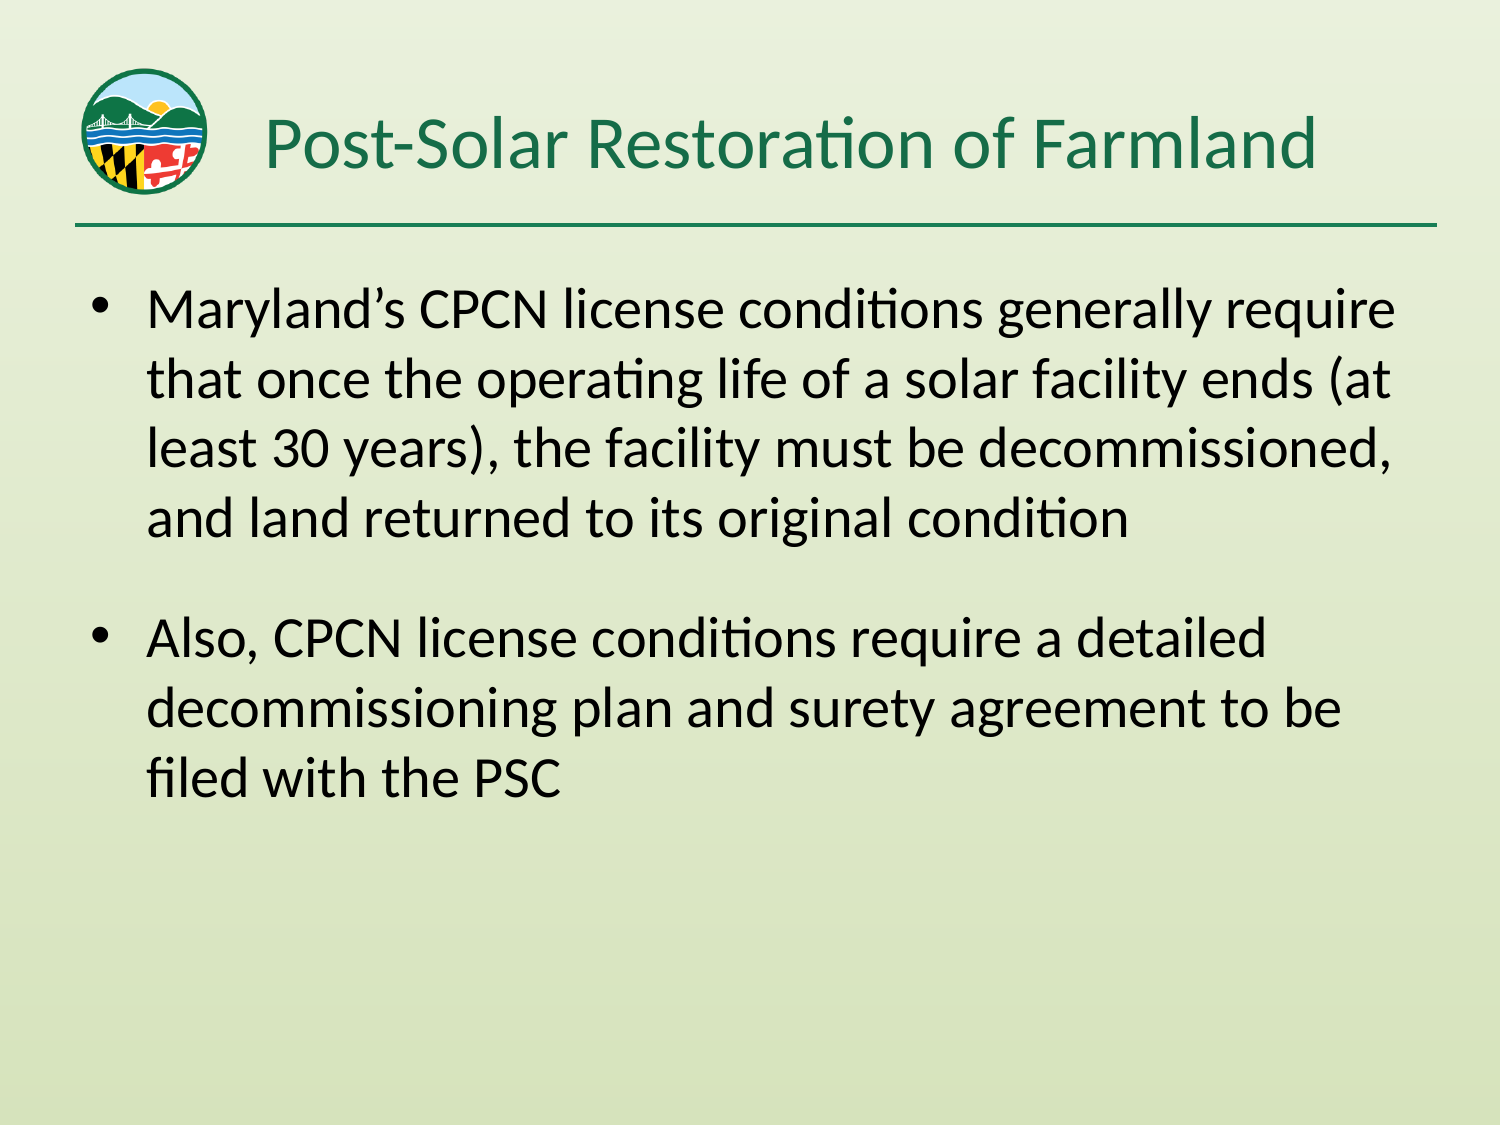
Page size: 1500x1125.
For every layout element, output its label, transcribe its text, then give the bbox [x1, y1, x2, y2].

list Maryland’s CPCN license conditions generally require that once the operating life of a solar facility ends (at least 30 years), the facility must be decommissioned, and land returned to its original condition Also, CPCN license conditions require a detailed decommissioning plan and surety agreement to be filed with the PSC [75, 262, 1425, 1005]
title Post-Solar Restoration of Farmland [249, 45, 1425, 233]
picture [75, 62, 213, 200]
